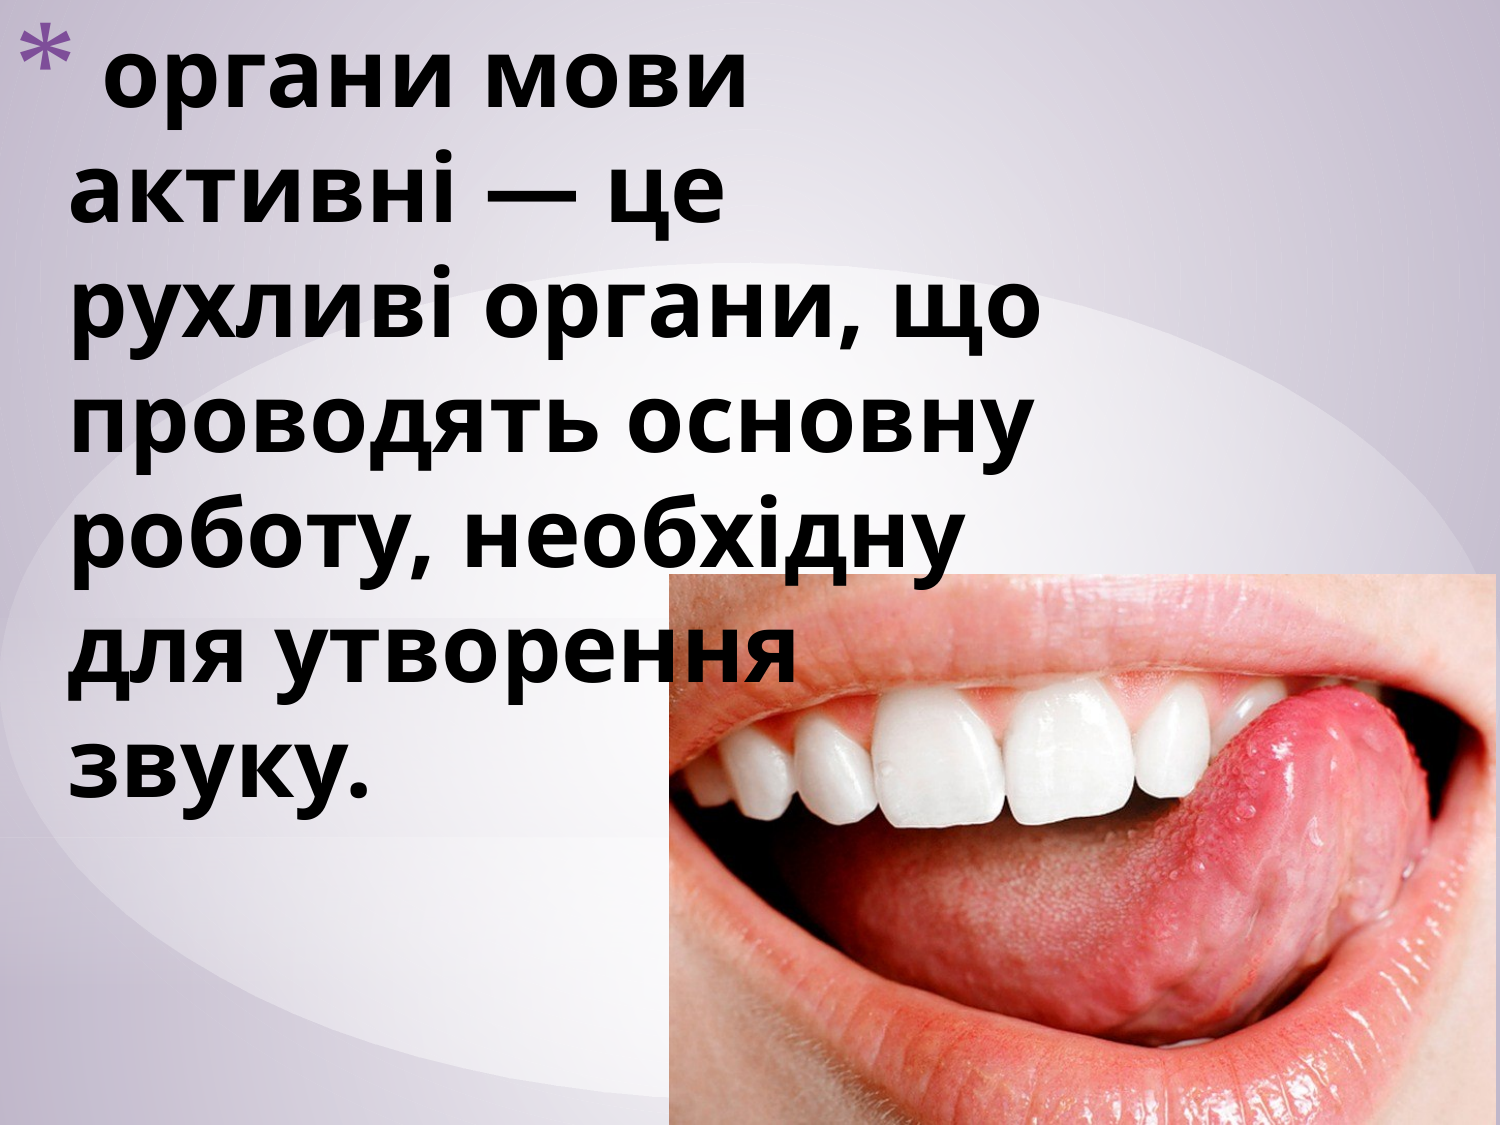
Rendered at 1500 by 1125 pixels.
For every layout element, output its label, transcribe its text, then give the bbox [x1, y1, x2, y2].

picture [669, 574, 1496, 1125]
title органи мови активні — це рухливі органи, що проводять основну роботу, необхідну для утворення звуку. [0, 4, 1069, 192]
